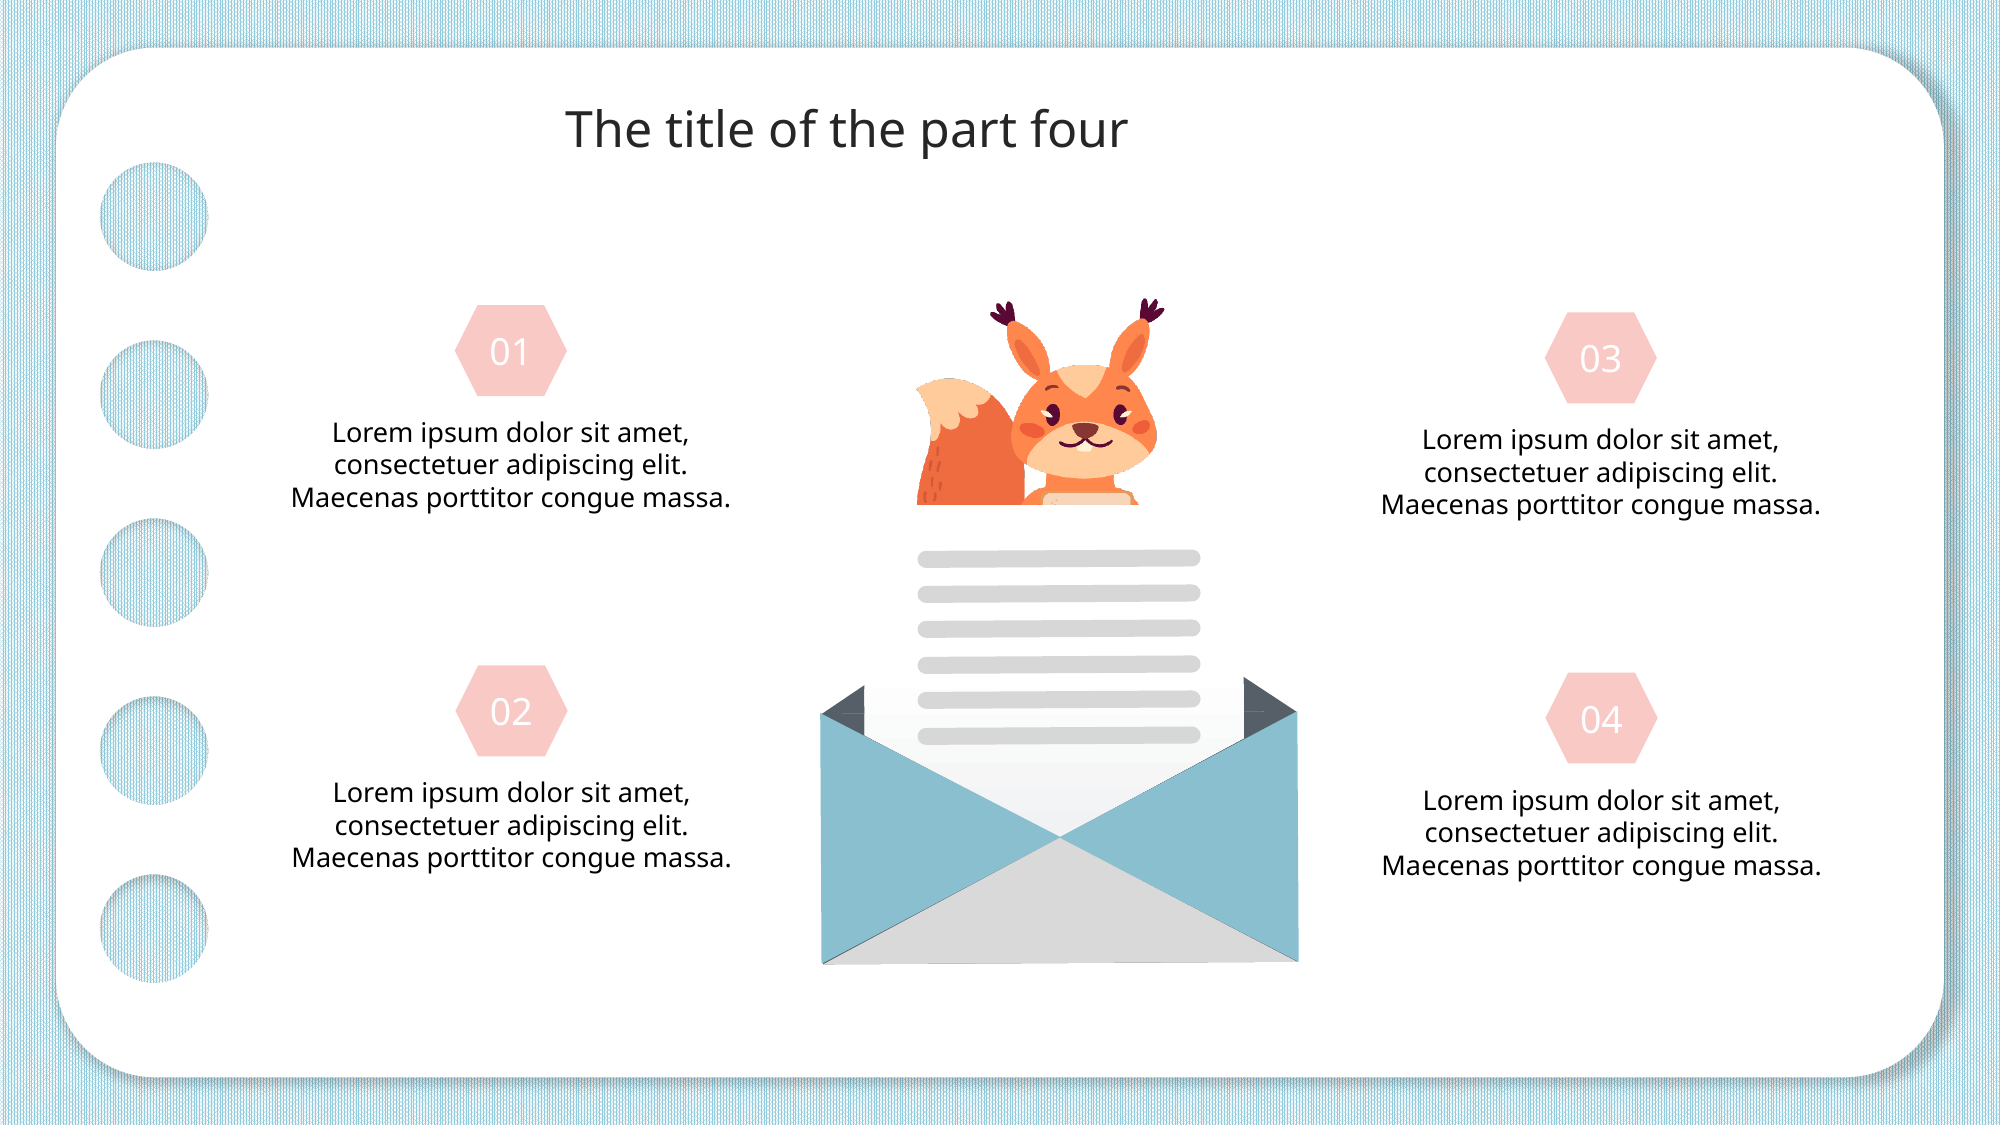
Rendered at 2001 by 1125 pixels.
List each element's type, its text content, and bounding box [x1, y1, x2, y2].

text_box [1364, 672, 1839, 890]
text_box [1363, 312, 1839, 530]
text_box The title of the part four [551, 89, 1343, 165]
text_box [273, 304, 749, 523]
picture [887, 264, 1240, 504]
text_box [274, 665, 749, 883]
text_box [819, 504, 1299, 965]
